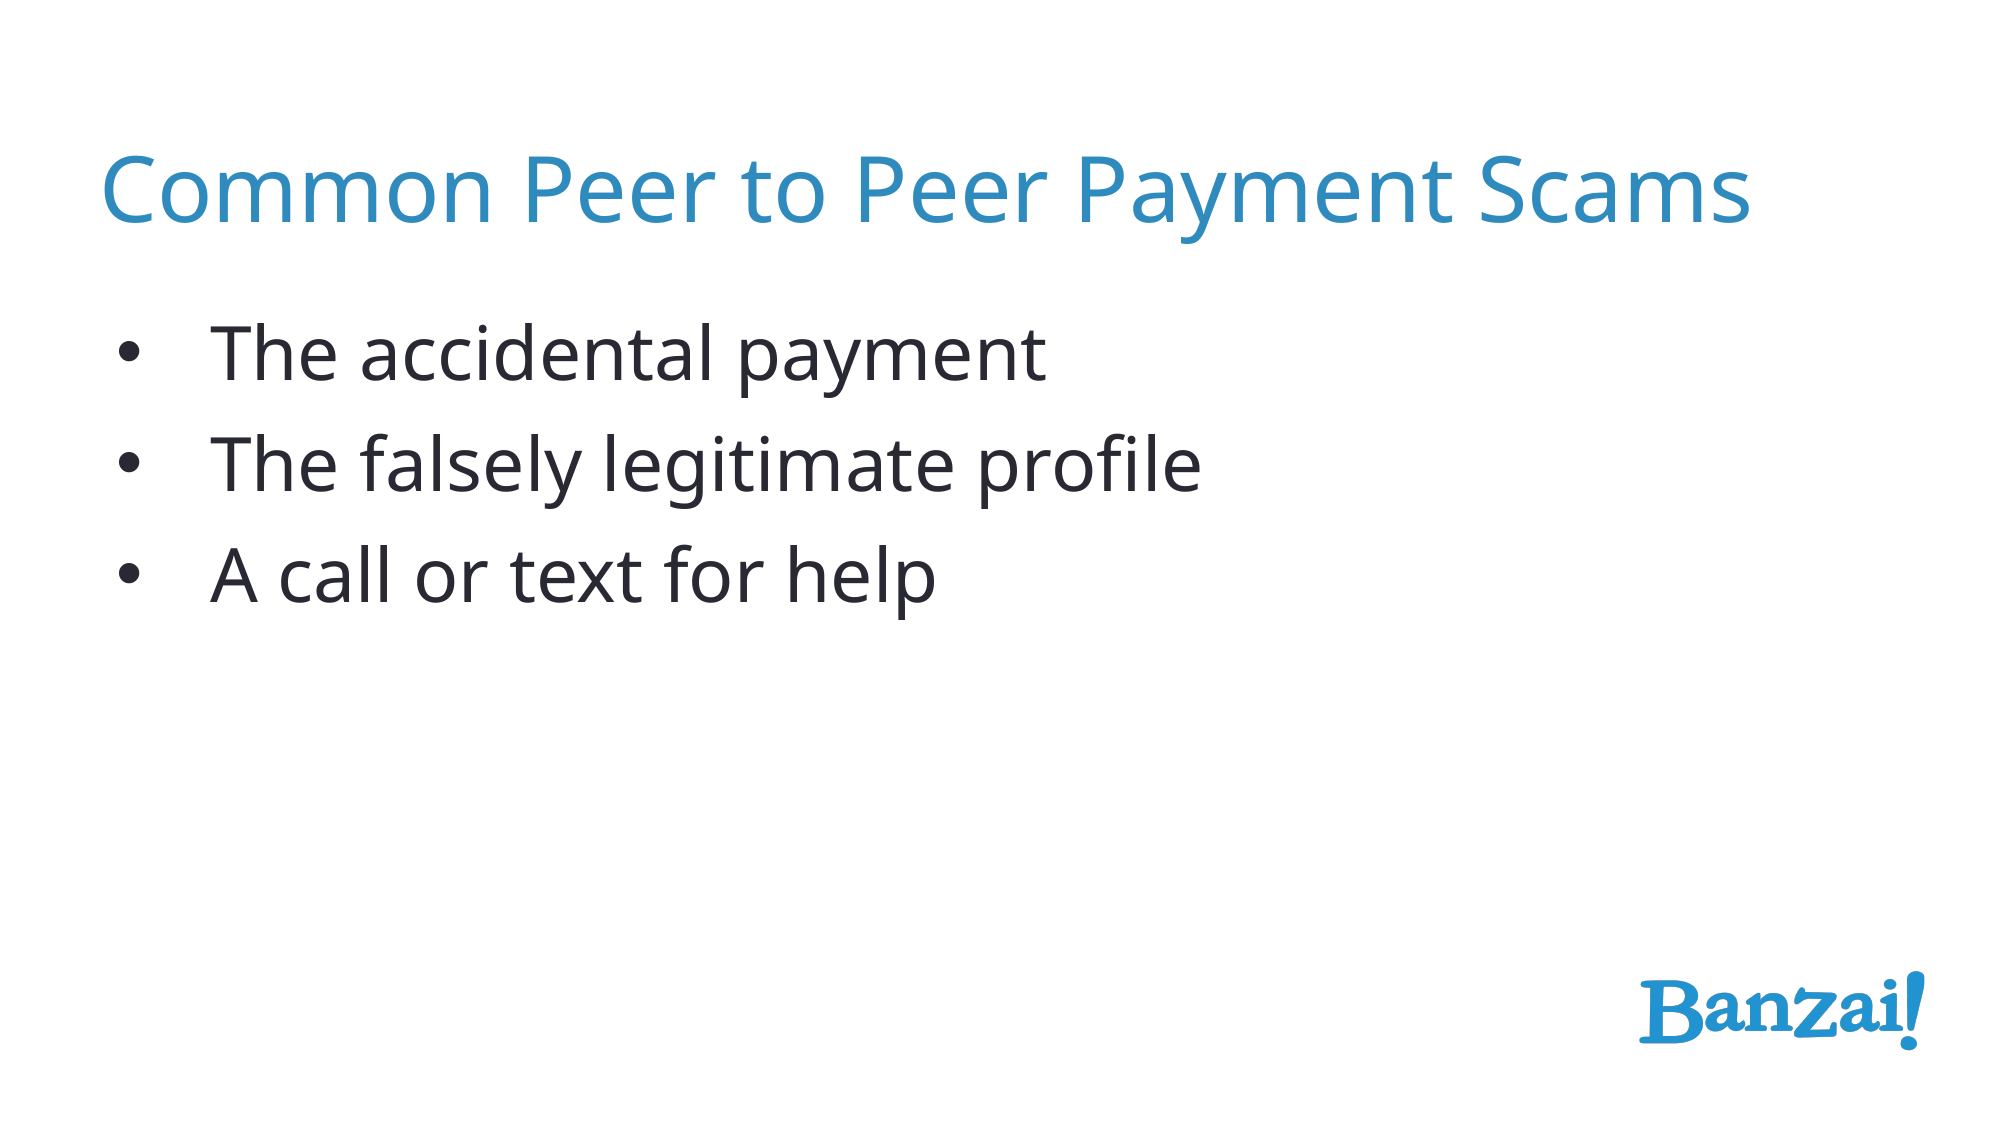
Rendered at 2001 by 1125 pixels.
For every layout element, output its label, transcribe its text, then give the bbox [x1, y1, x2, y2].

picture [1639, 971, 1925, 1055]
title Common Peer to Peer Payment Scams [91, 16, 1892, 250]
subtitle The accidental payment The falsely legitimate profile A call or text for help [108, 297, 1875, 1058]
